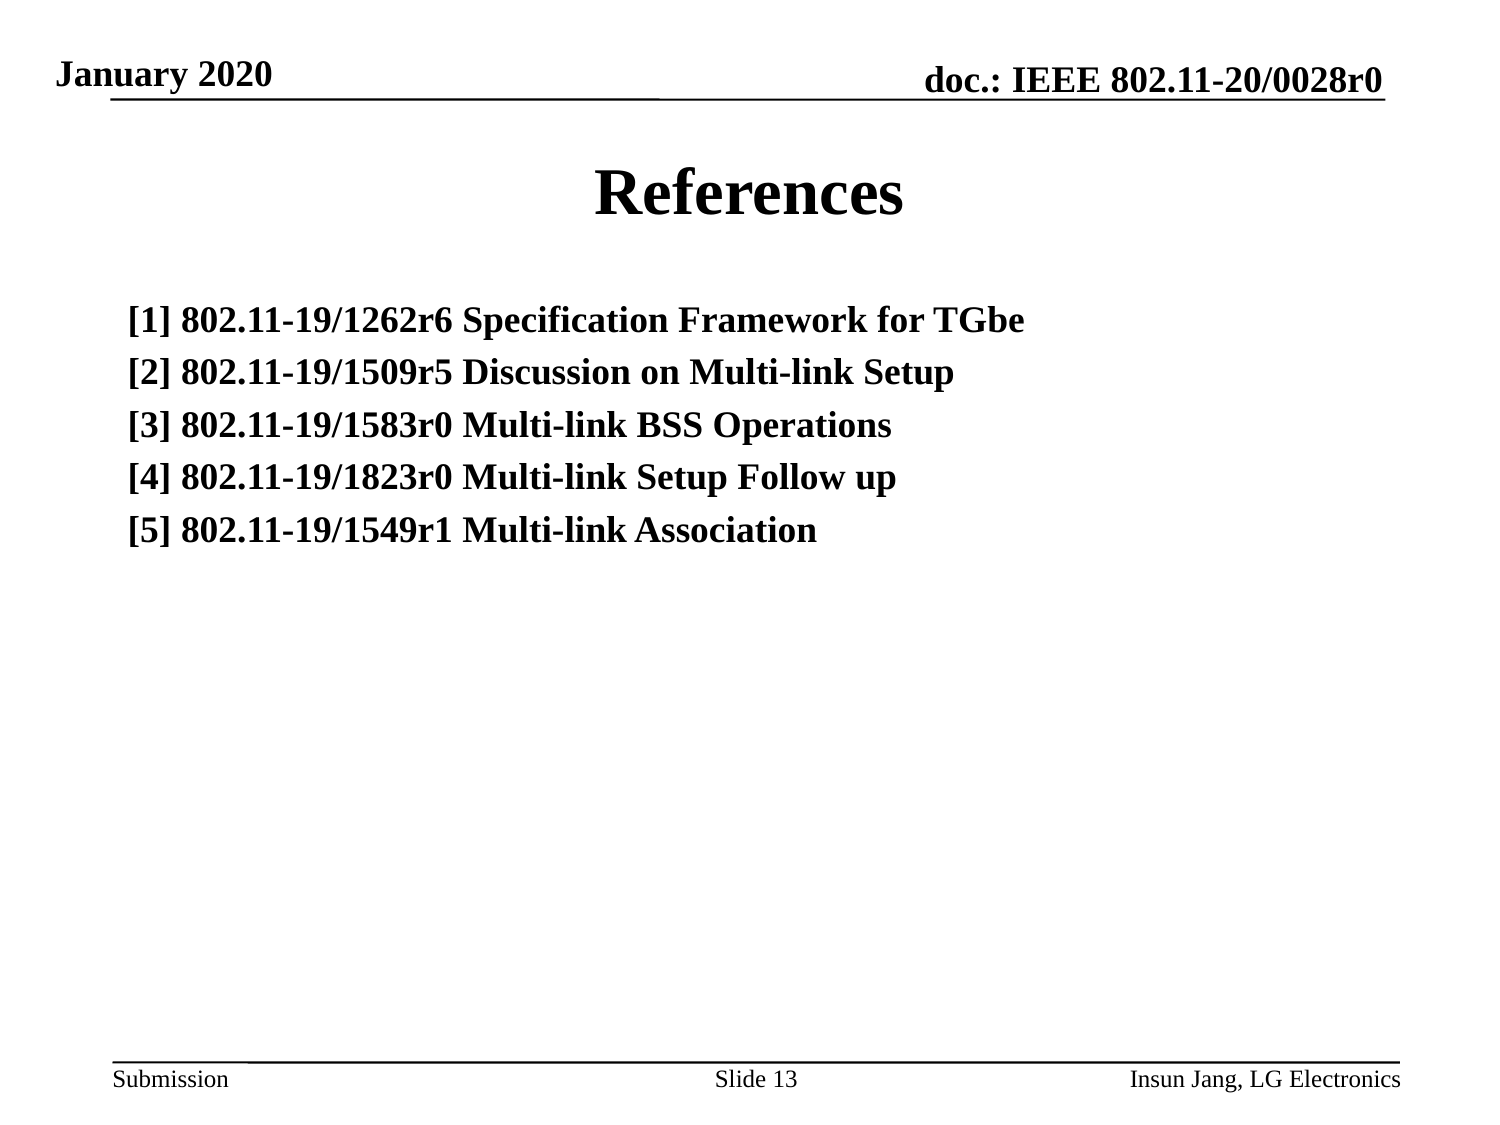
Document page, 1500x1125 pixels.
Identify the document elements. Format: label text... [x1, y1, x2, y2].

slide_number Slide 13 [712, 1061, 800, 1093]
list [1] 802.11-19/1262r6 Specification Framework for TGbe [2] 802.11-19/1509r5 Discussion on Multi-link Setup [3] 802.11-19/1583r0 Multi-link BSS Operations [4] 802.11-19/1823r0 Multi-link Setup Follow up [5] 802.11-19/1549r1 Multi-link Association [112, 287, 1388, 1000]
footer Insun Jang, LG Electronics [1125, 1061, 1402, 1093]
title References [112, 112, 1388, 263]
